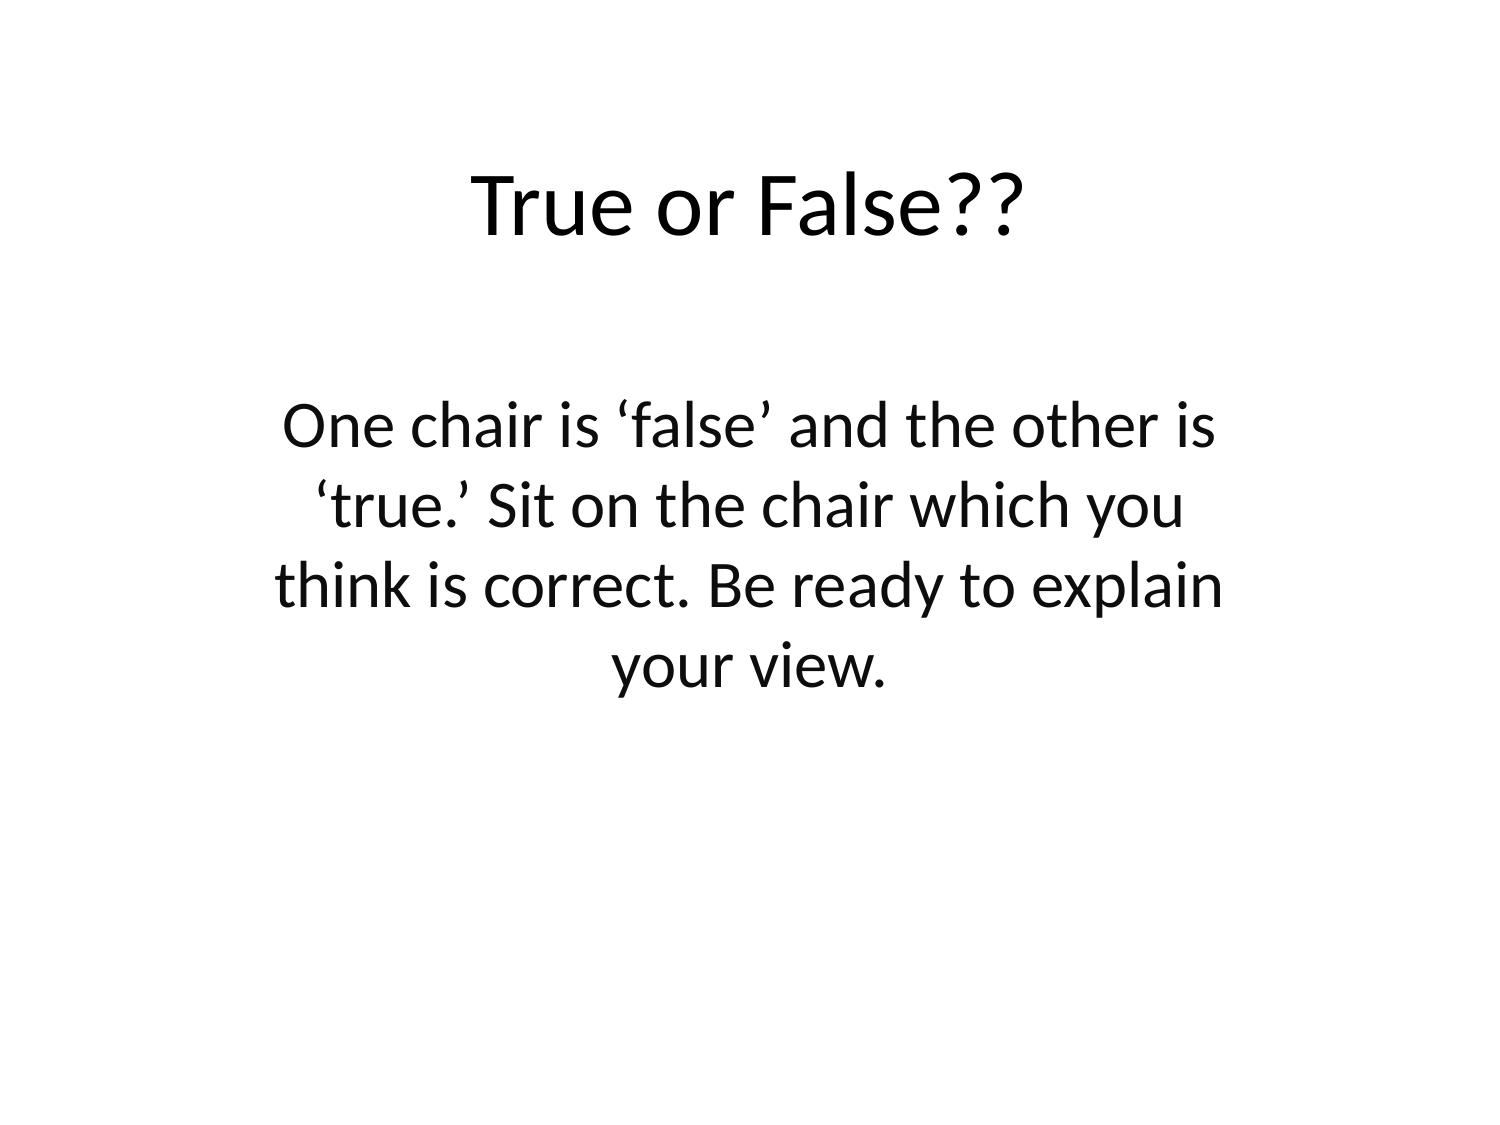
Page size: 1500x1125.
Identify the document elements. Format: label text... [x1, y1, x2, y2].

subtitle One chair is ‘false’ and the other is ‘true.’ Sit on the chair which you think is correct. Be ready to explain your view. [225, 373, 1275, 925]
title True or False?? [112, 78, 1388, 320]
